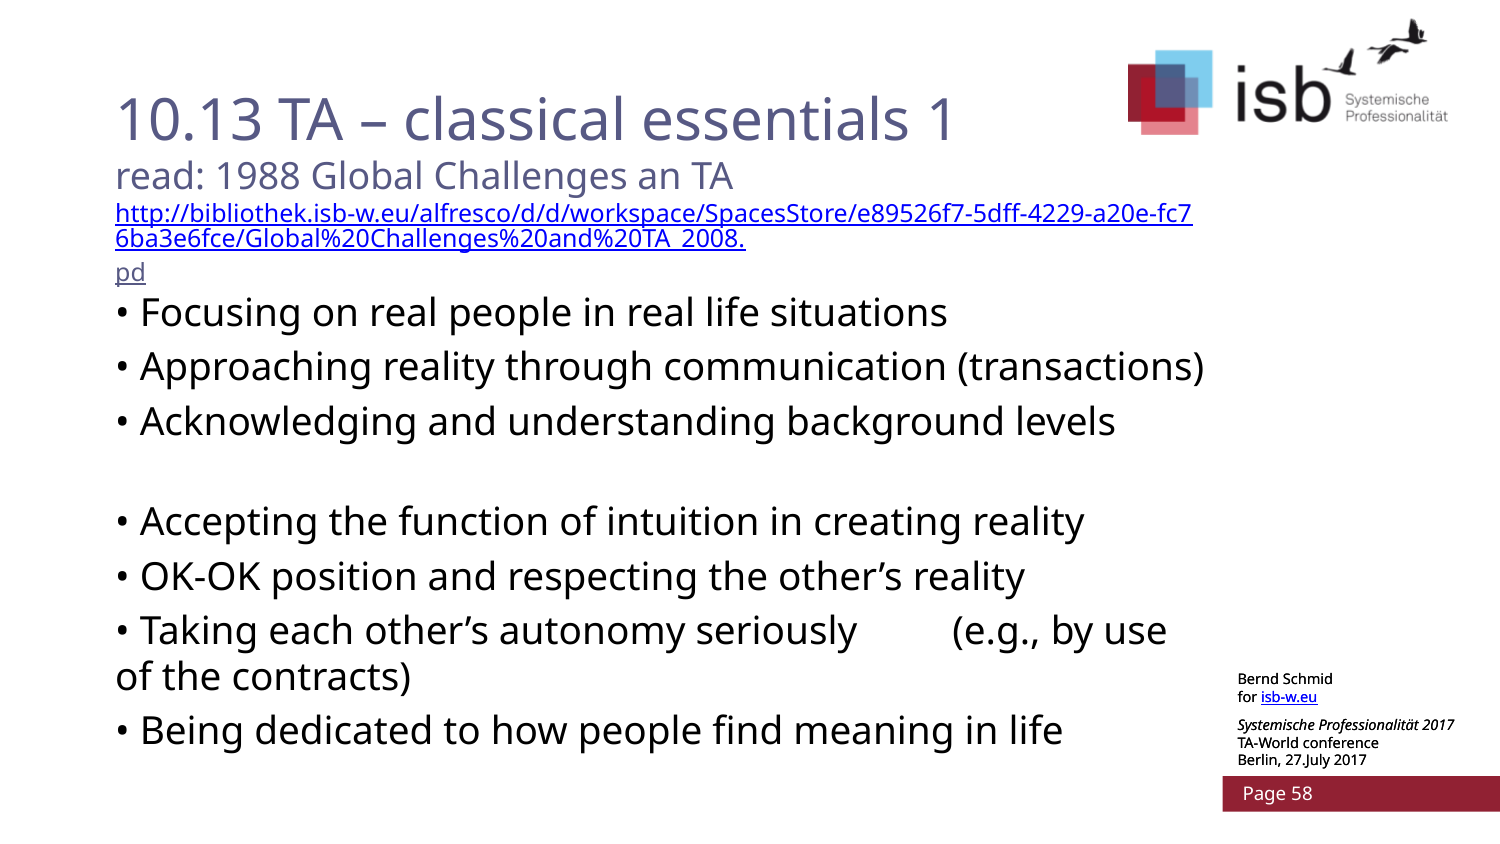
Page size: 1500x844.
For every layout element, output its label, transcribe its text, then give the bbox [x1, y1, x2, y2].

text_box Bernd Schmid for isb-w.eu Systemische Professionalität 2017 TA-World conference Berlin, 27.July 2017 [1222, 543, 1500, 776]
title 10.13 TA – classical essentials 1 read: 1988 Global Challenges an TA http://bibliothek.isb-w.eu/alfresco/d/d/workspace/SpacesStore/e89526f7-5dff-4229-a20e-fc76ba3e6fce/Global%20Challenges%20and%20TA_2008.pd [100, 67, 1223, 280]
slide_number Page 58 [1222, 776, 1500, 812]
list • Focusing on real people in real life situations • Approaching reality through communication (transactions) • Acknowledging and understanding background levels • Accepting the function of intuition in creating reality • OK-OK position and respecting the other’s reality • Taking each other’s autonomy seriously (e.g., by use of the contracts) • Being dedicated to how people find meaning in life [100, 280, 1223, 812]
picture [1128, 14, 1461, 139]
